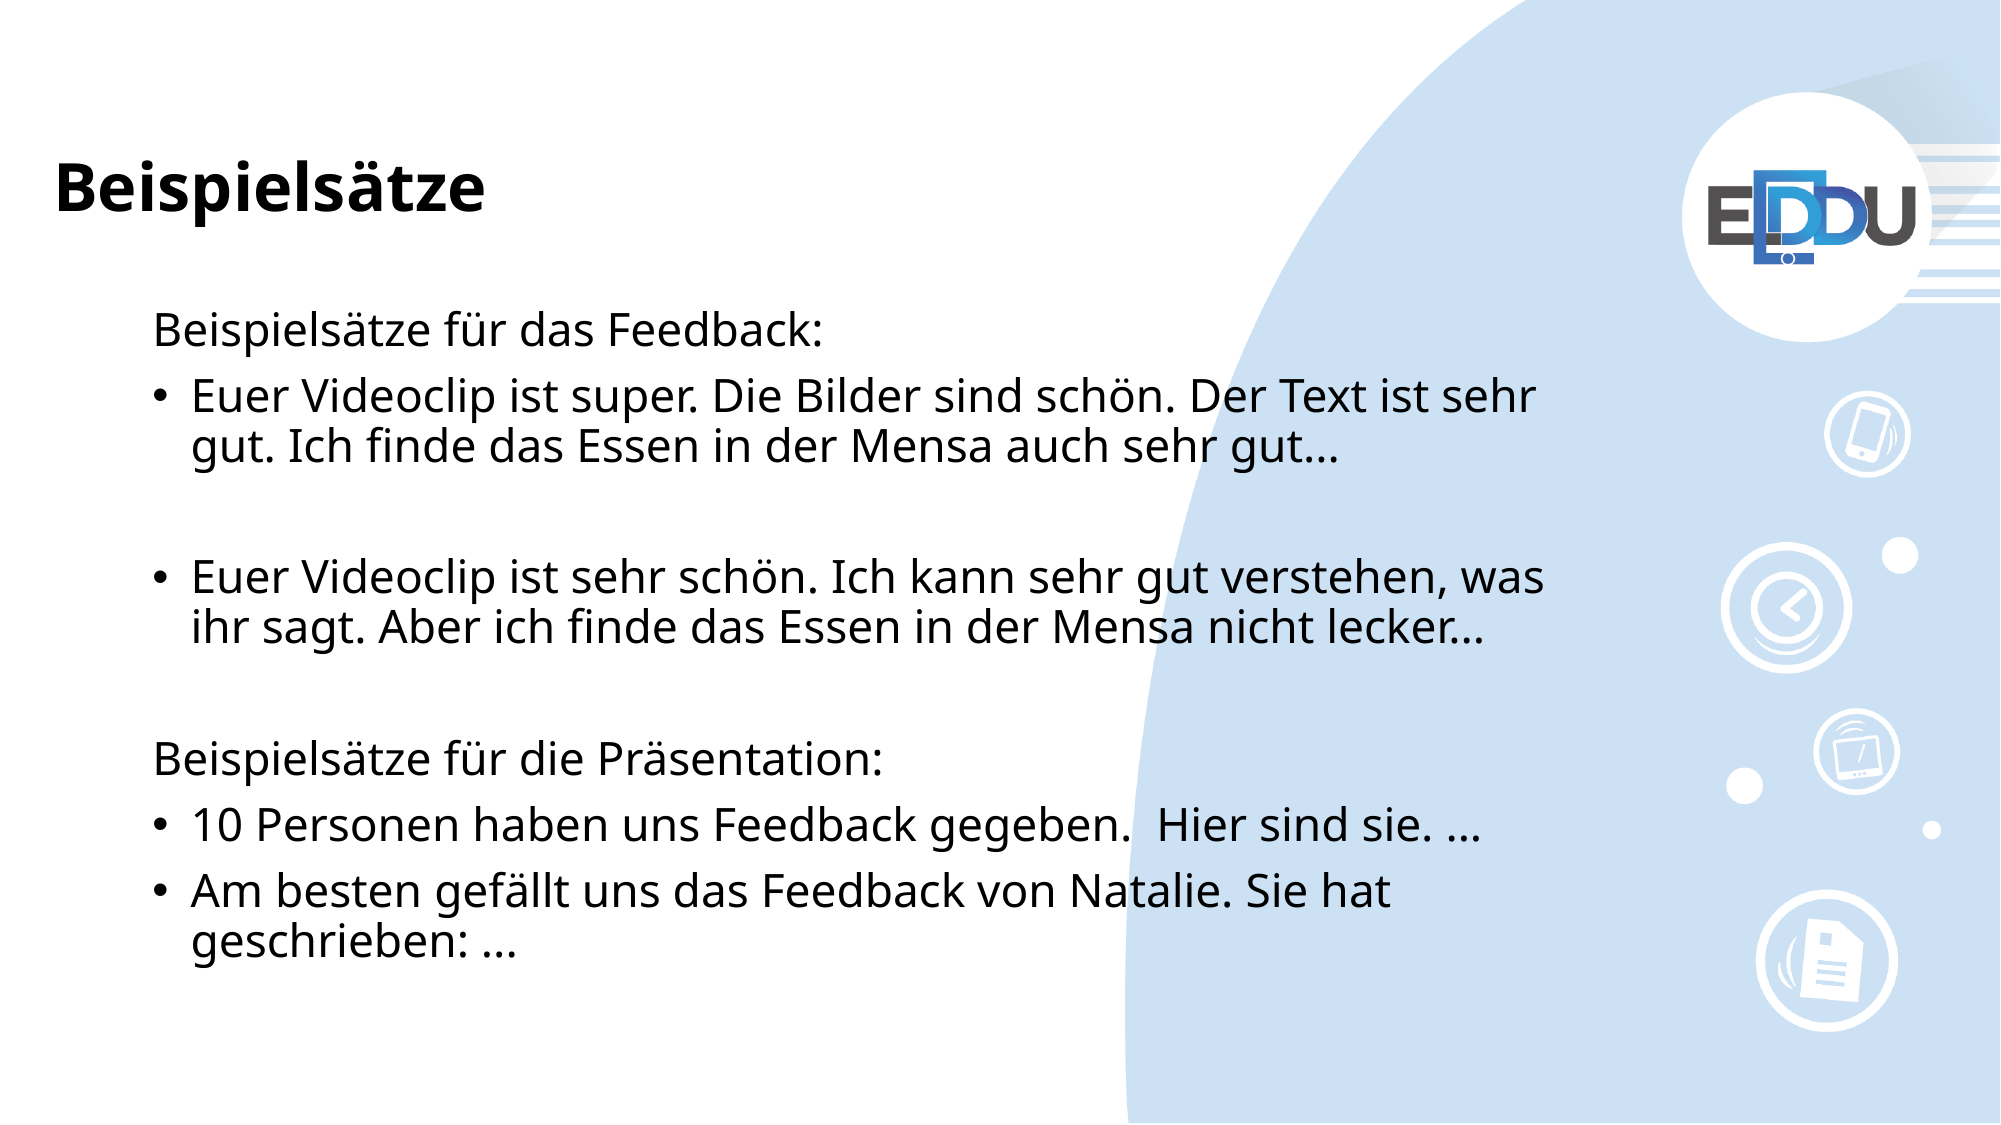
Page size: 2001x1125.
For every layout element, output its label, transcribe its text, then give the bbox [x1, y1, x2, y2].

title Beispielsätze [38, 102, 1595, 278]
list Beispielsätze für das Feedback: Euer Videoclip ist super. Die Bilder sind schön. Der Text ist sehr gut. Ich finde das Essen in der Mensa auch sehr gut... Euer Videoclip ist sehr schön. Ich kann sehr gut verstehen, was ihr sagt. Aber ich finde das Essen in der Mensa nicht lecker... Beispielsätze für die Präsentation: 10 Personen haben uns Feedback gegeben. Hier sind sie. ... Am besten gefällt uns das Feedback von Natalie. Sie hat geschrieben: ... [137, 299, 1595, 1014]
picture [0, 0, 2001, 1125]
